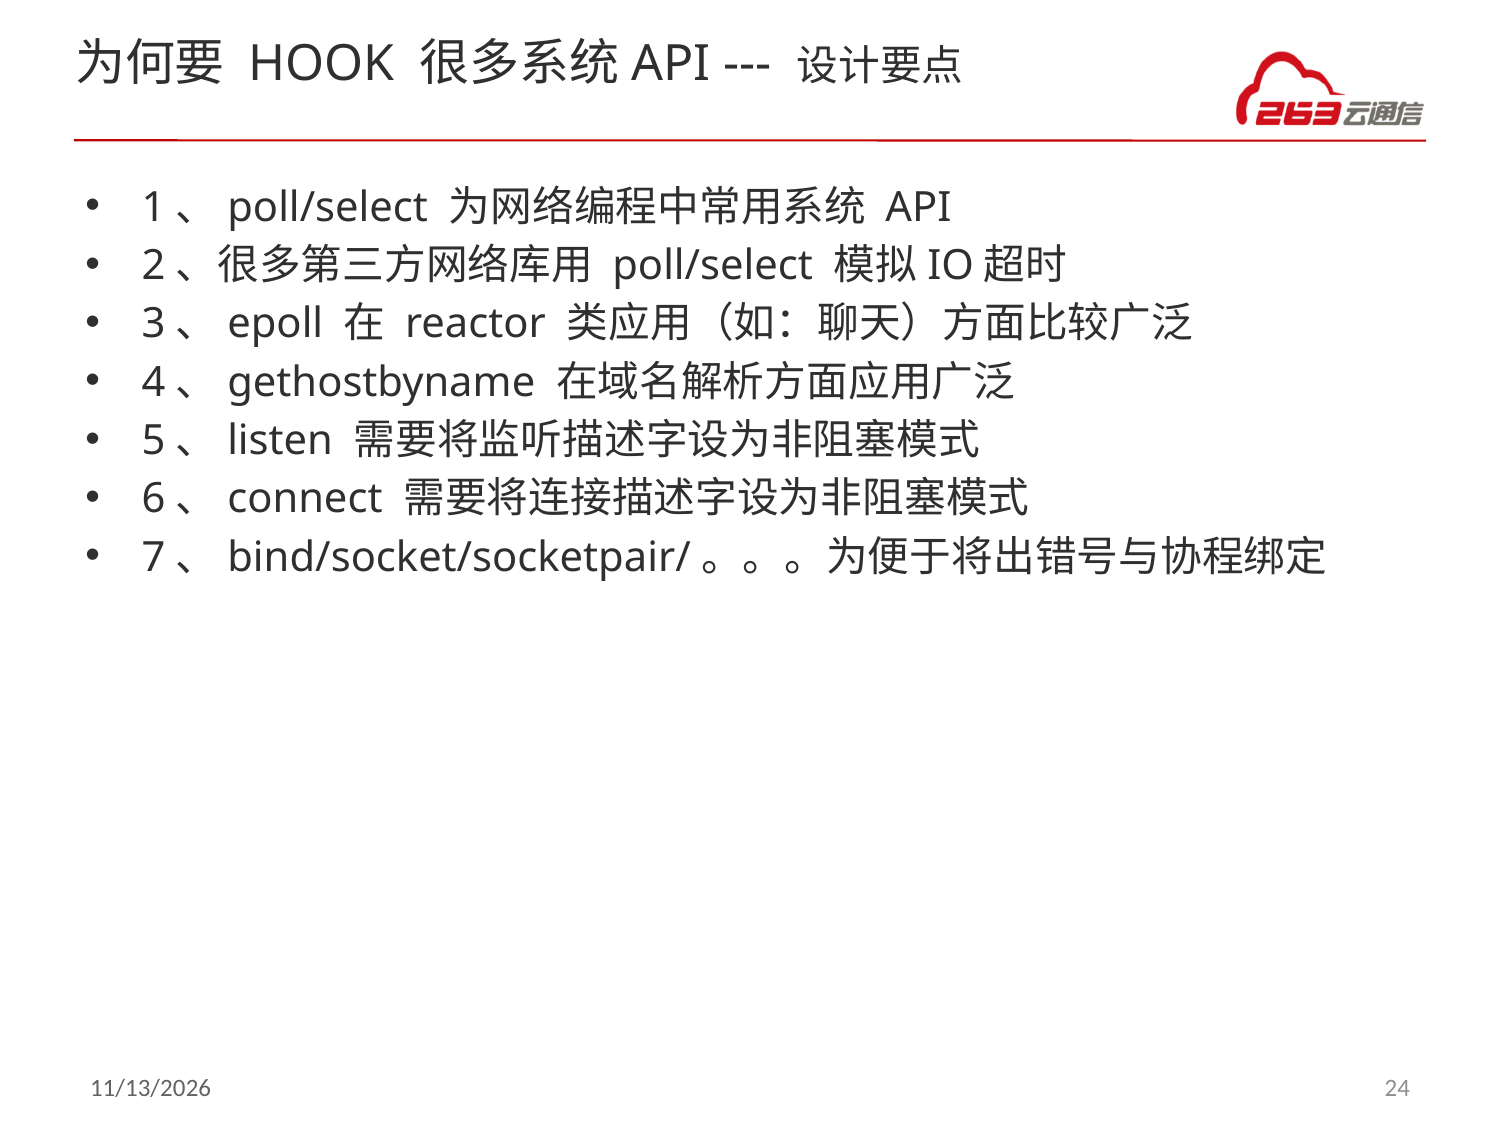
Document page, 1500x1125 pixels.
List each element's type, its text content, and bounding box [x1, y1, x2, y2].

list 1、poll/select 为网络编程中常用系统 API 2、很多第三方网络库用 poll/select 模拟IO超时 3、epoll 在 reactor 类应用（如：聊天）方面比较广泛 4、gethostbyname 在域名解析方面应用广泛 5、listen 需要将监听描述字设为非阻塞模式 6、connect 需要将连接描述字设为非阻塞模式 7、bind/socket/socketpair/。。。为便于将出错号与协程绑定 [70, 171, 1421, 1016]
title 为何要 HOOK 很多系统API --- 设计要点 [75, 30, 1235, 136]
picture [1230, 37, 1430, 141]
